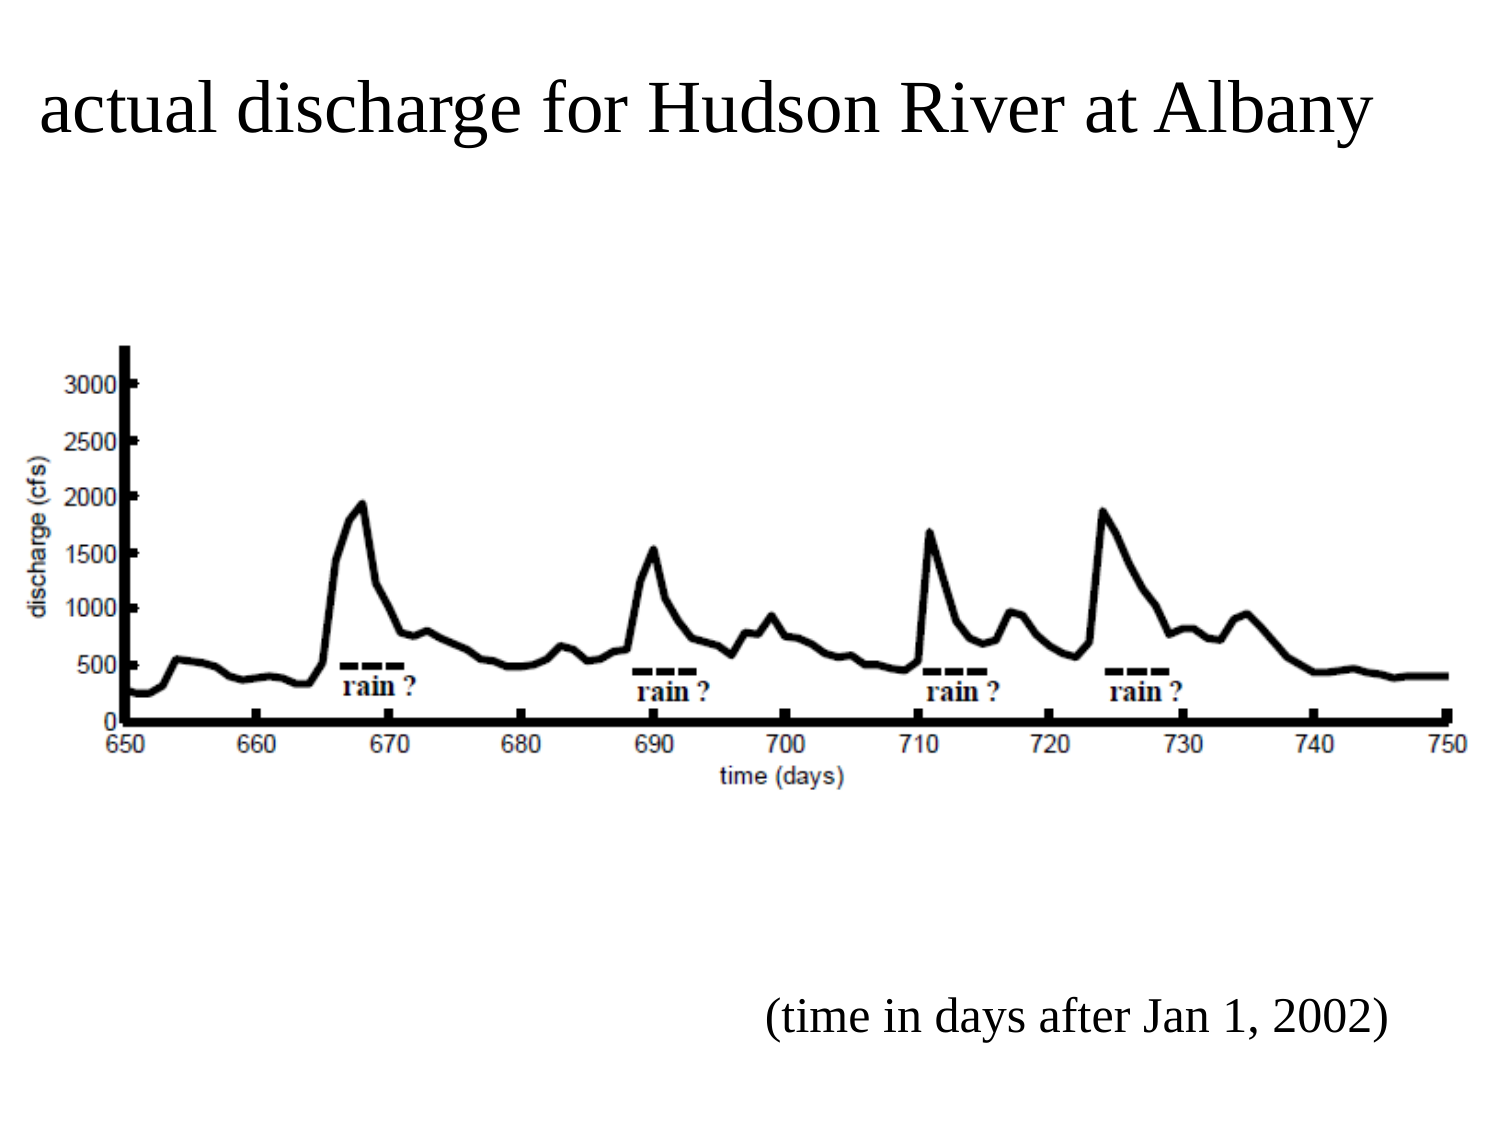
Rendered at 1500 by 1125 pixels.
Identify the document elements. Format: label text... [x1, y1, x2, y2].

text_box (time in days after Jan 1, 2002) [749, 974, 1425, 1050]
text_box actual discharge for Hudson River at Albany [24, 49, 1400, 155]
picture [0, 324, 1486, 826]
